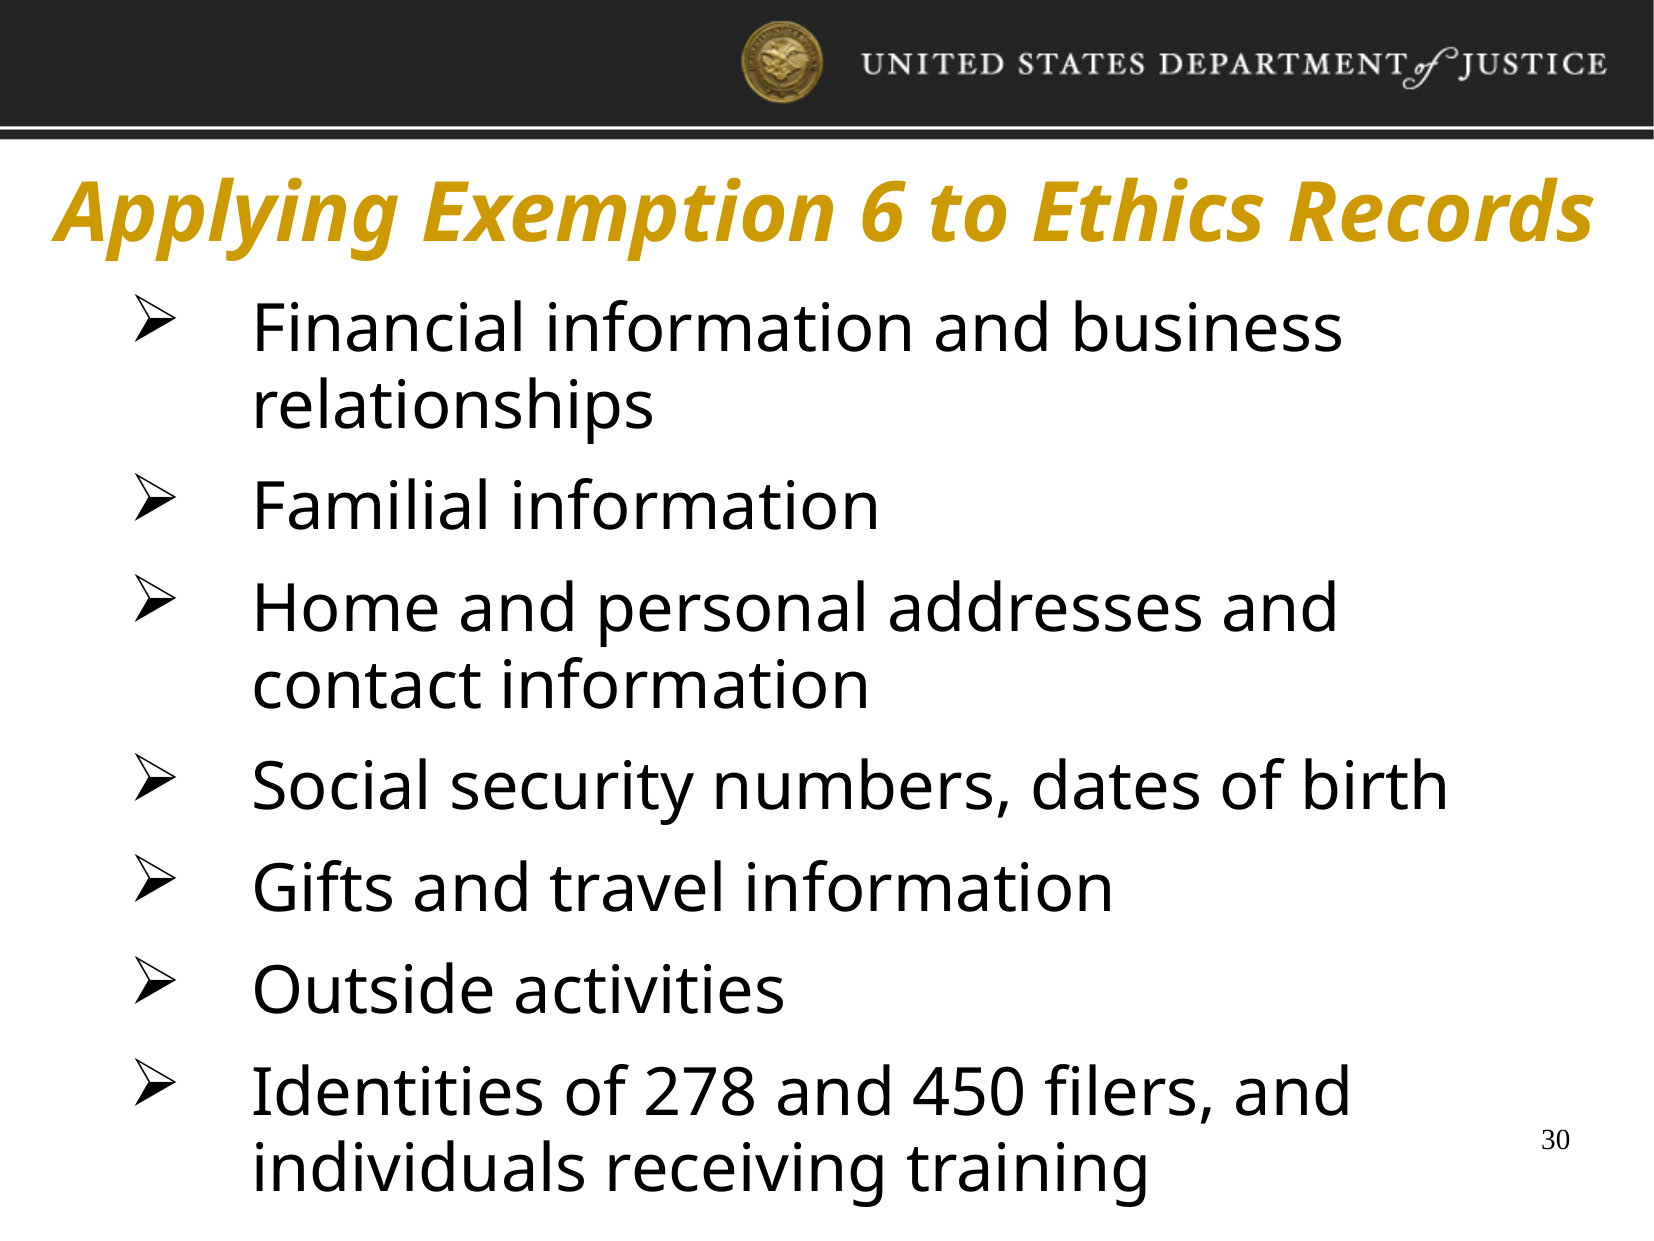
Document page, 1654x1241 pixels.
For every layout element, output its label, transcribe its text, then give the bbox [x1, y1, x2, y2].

slide_number 30 [1541, 1122, 1571, 1208]
text_box Applying Exemption 6 to Ethics Records [33, 157, 1621, 269]
picture [0, 0, 1654, 1236]
text_box Financial information and business relationships Familial information Home and personal addresses and contact information Social security numbers, dates of birth Gifts and travel information Outside activities Identities of 278 and 450 filers, and individuals receiving training [112, 280, 1541, 1217]
